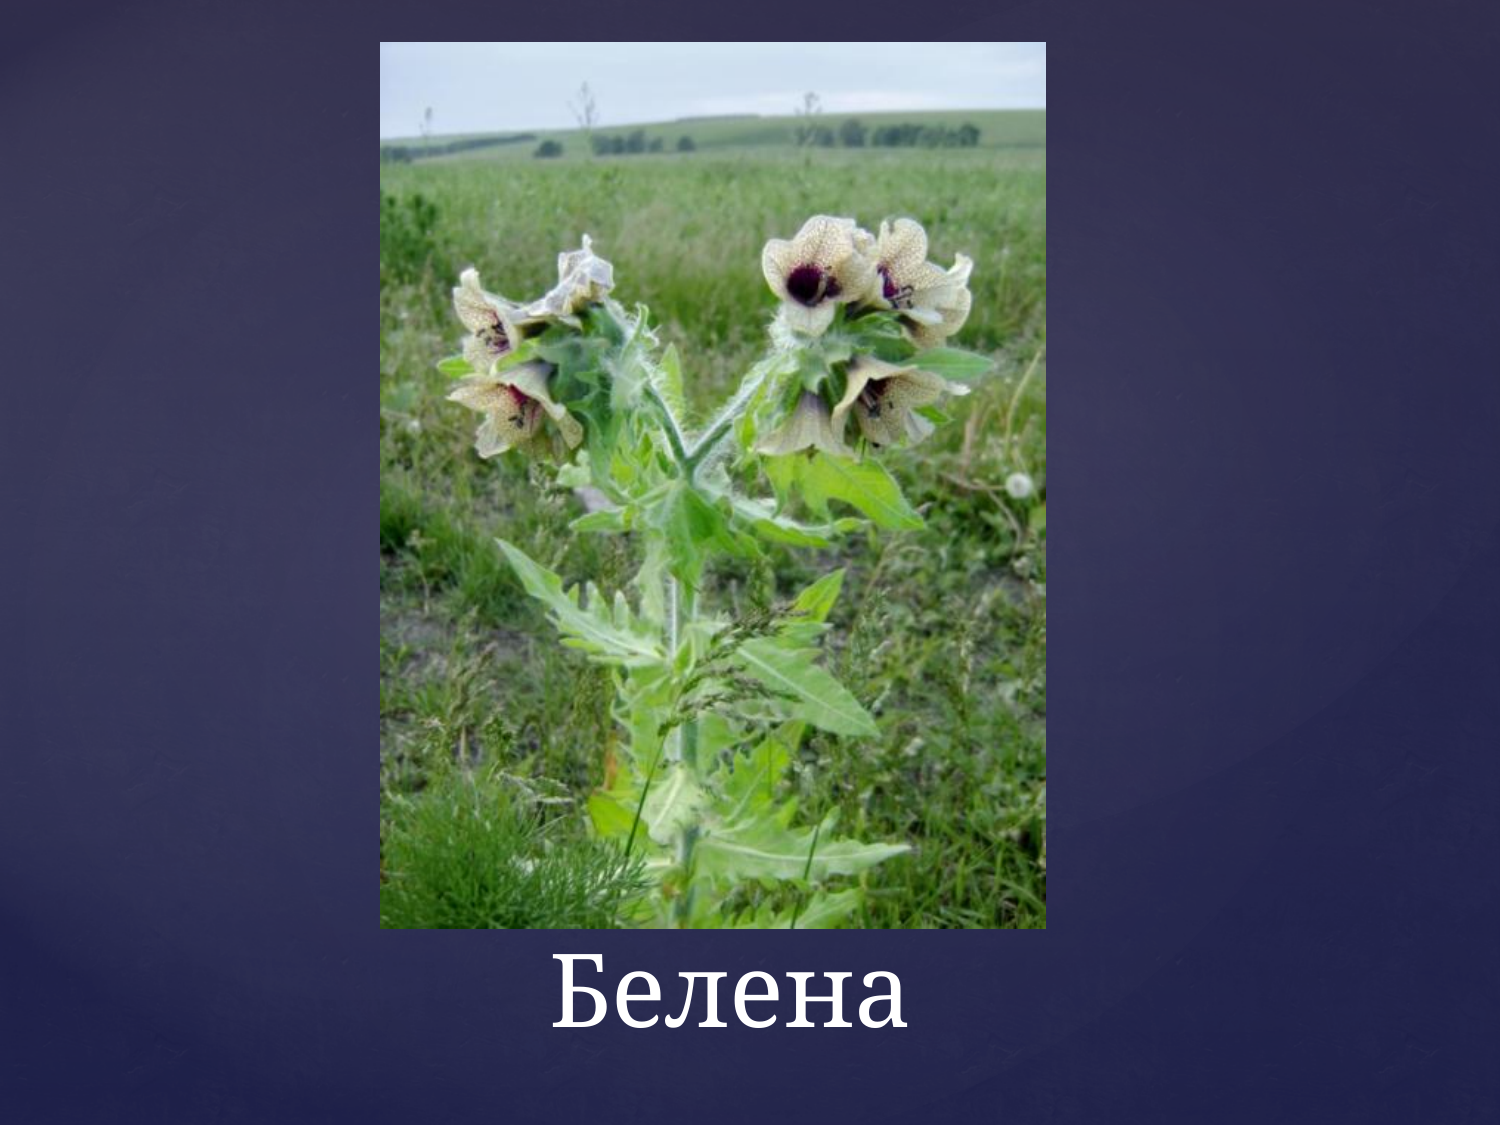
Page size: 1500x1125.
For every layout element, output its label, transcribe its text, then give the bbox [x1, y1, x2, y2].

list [380, 42, 1046, 930]
title Белена [112, 905, 1350, 1056]
